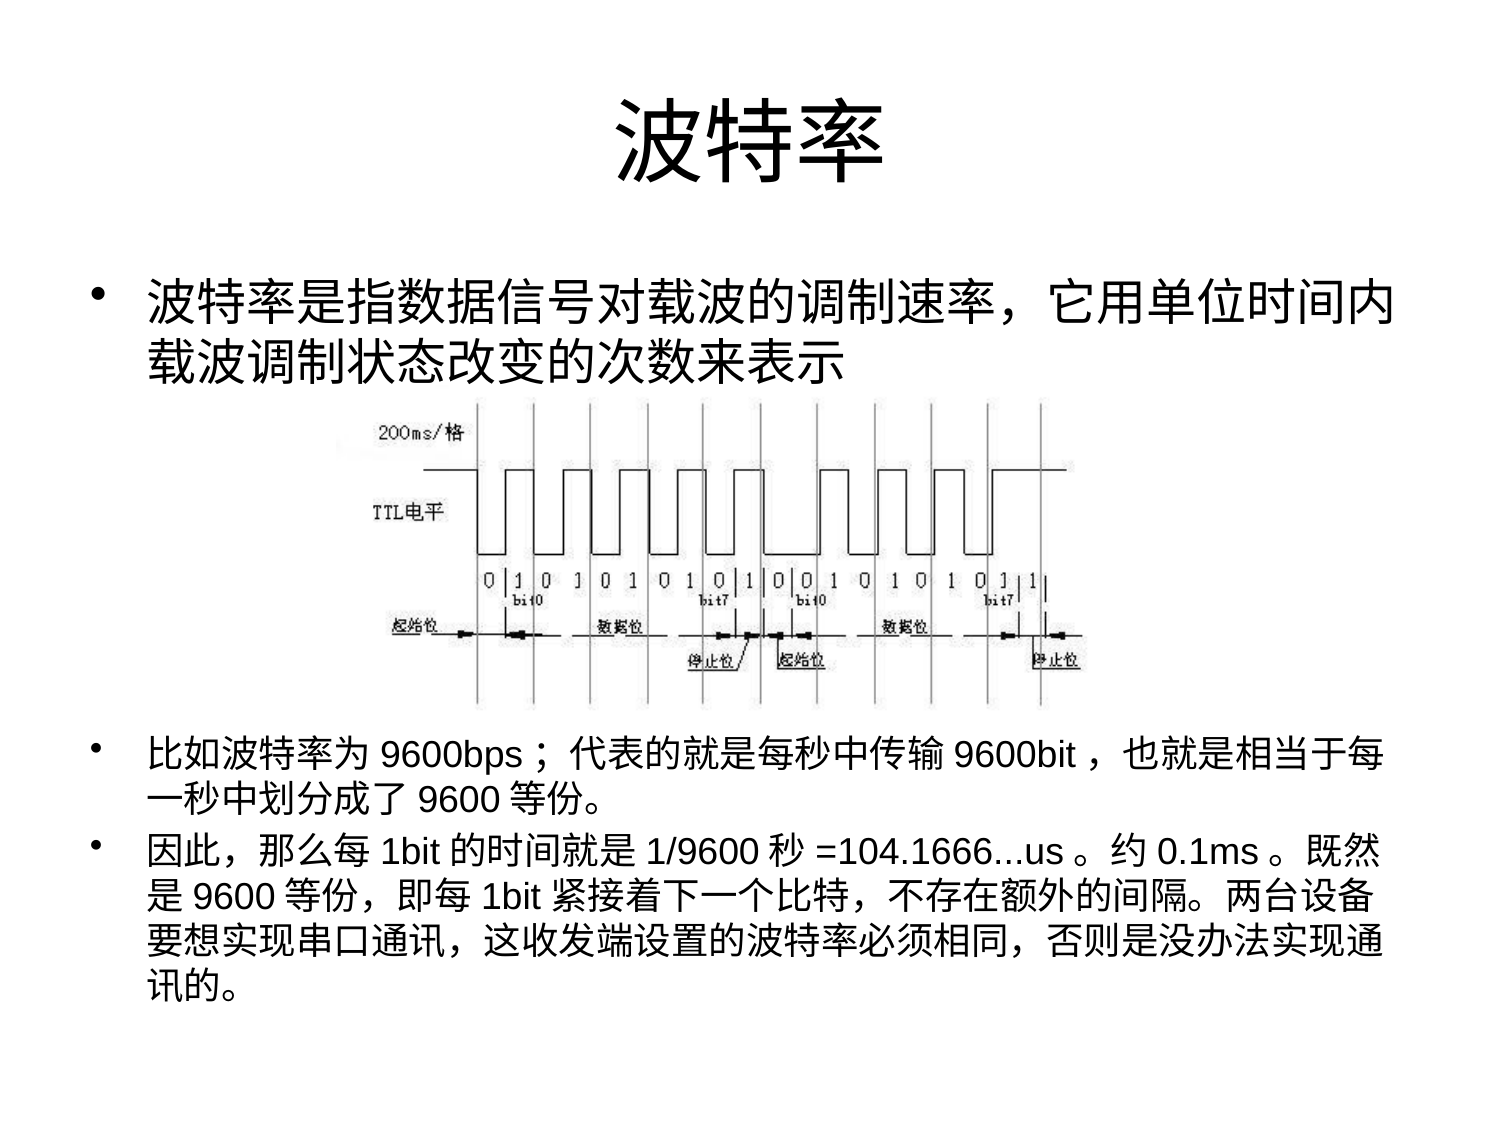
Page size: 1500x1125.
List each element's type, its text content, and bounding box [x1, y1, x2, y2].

list 波特率是指数据信号对载波的调制速率，它用单位时间内载波调制状态改变的次数来表示 比如波特率为9600bps；代表的就是每秒中传输9600bit，也就是相当于每一秒中划分成了9600等份。 因此，那么每1bit的时间就是1/9600秒=104.1666...us。约0.1ms。既然是9600等份，即每1bit紧接着下一个比特，不存在额外的间隔。两台设备要想实现串口通讯，这收发端设置的波特率必须相同，否则是没办法实现通讯的。 [74, 262, 1426, 1049]
picture [336, 385, 1092, 712]
title 波特率 [74, 44, 1426, 233]
